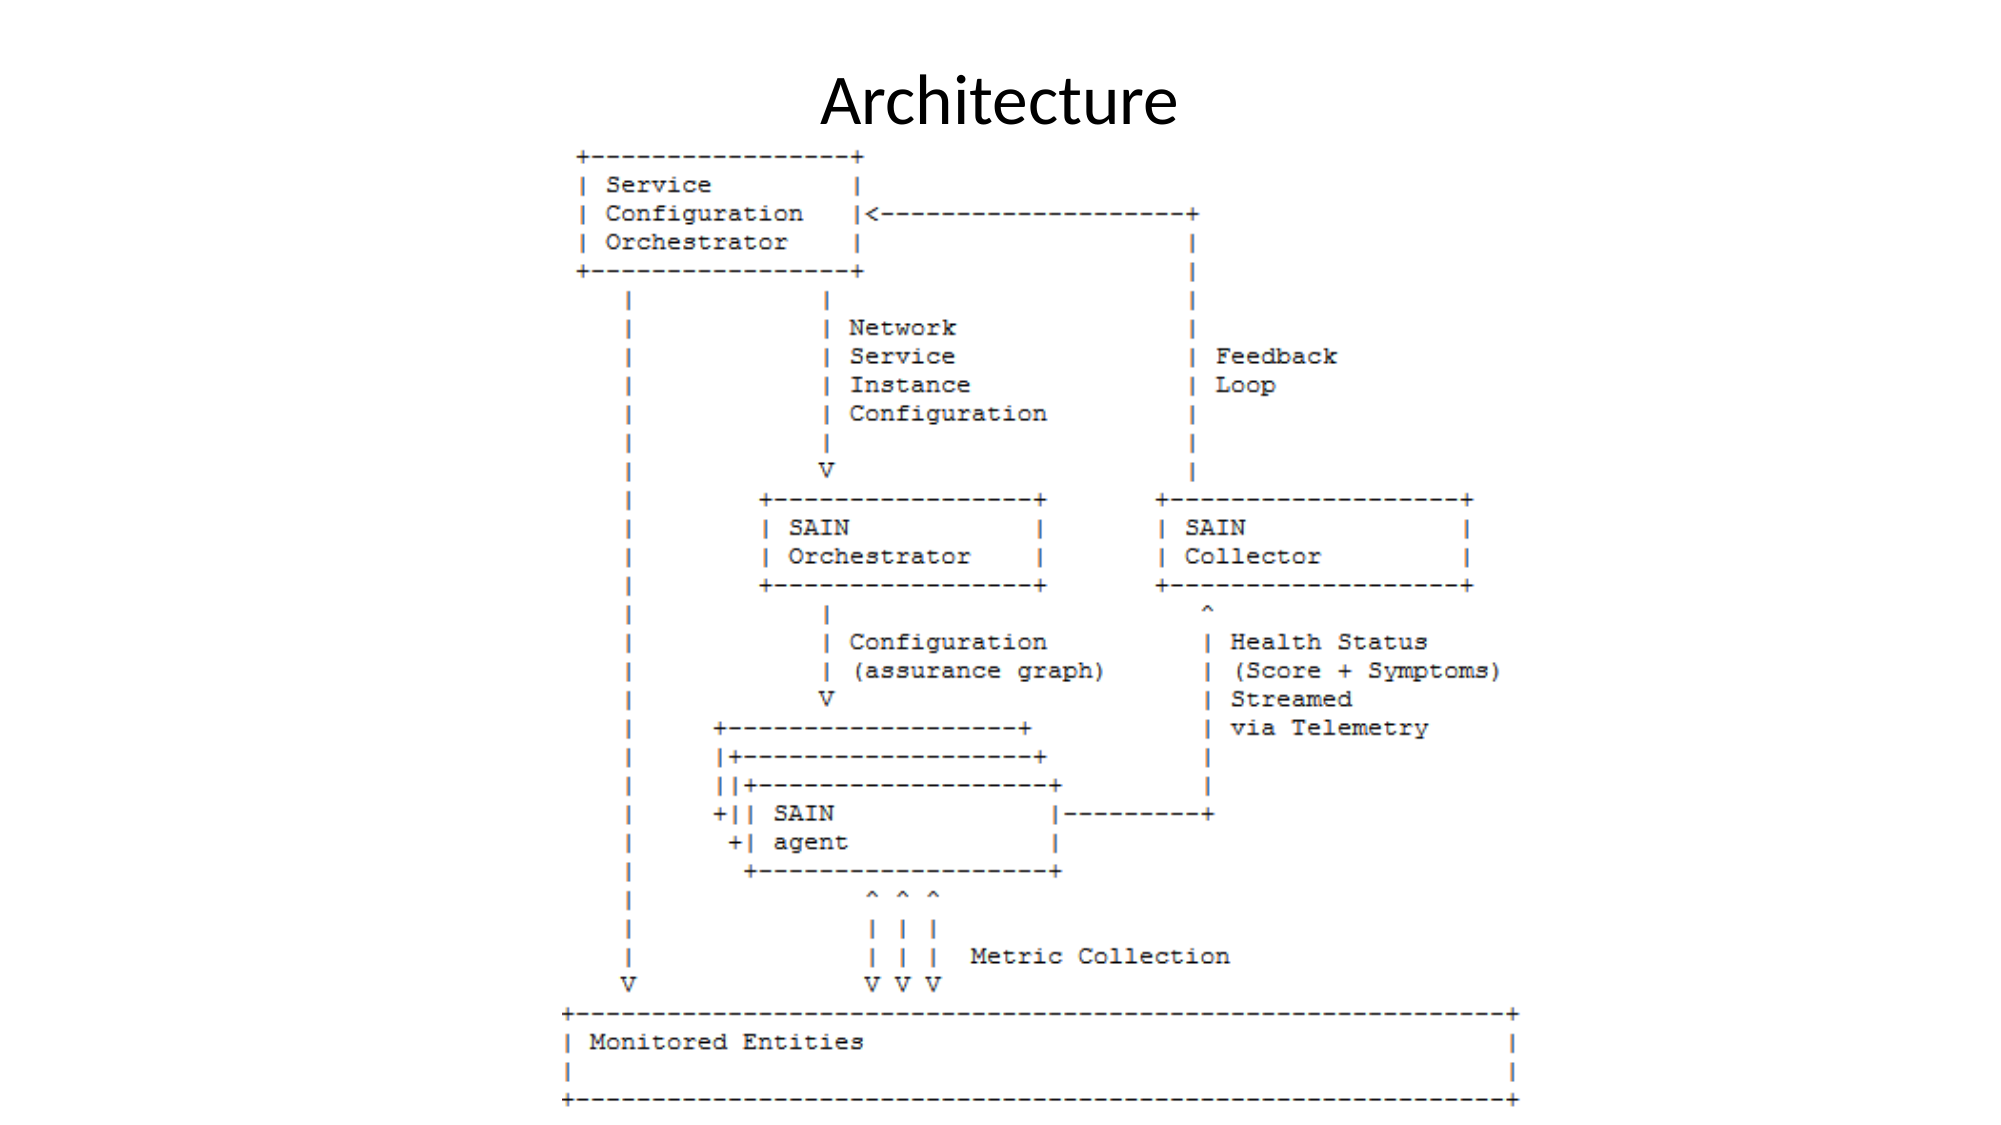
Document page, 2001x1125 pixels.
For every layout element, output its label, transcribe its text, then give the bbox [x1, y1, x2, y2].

title Architecture [99, 45, 1900, 233]
picture [562, 143, 1546, 1123]
